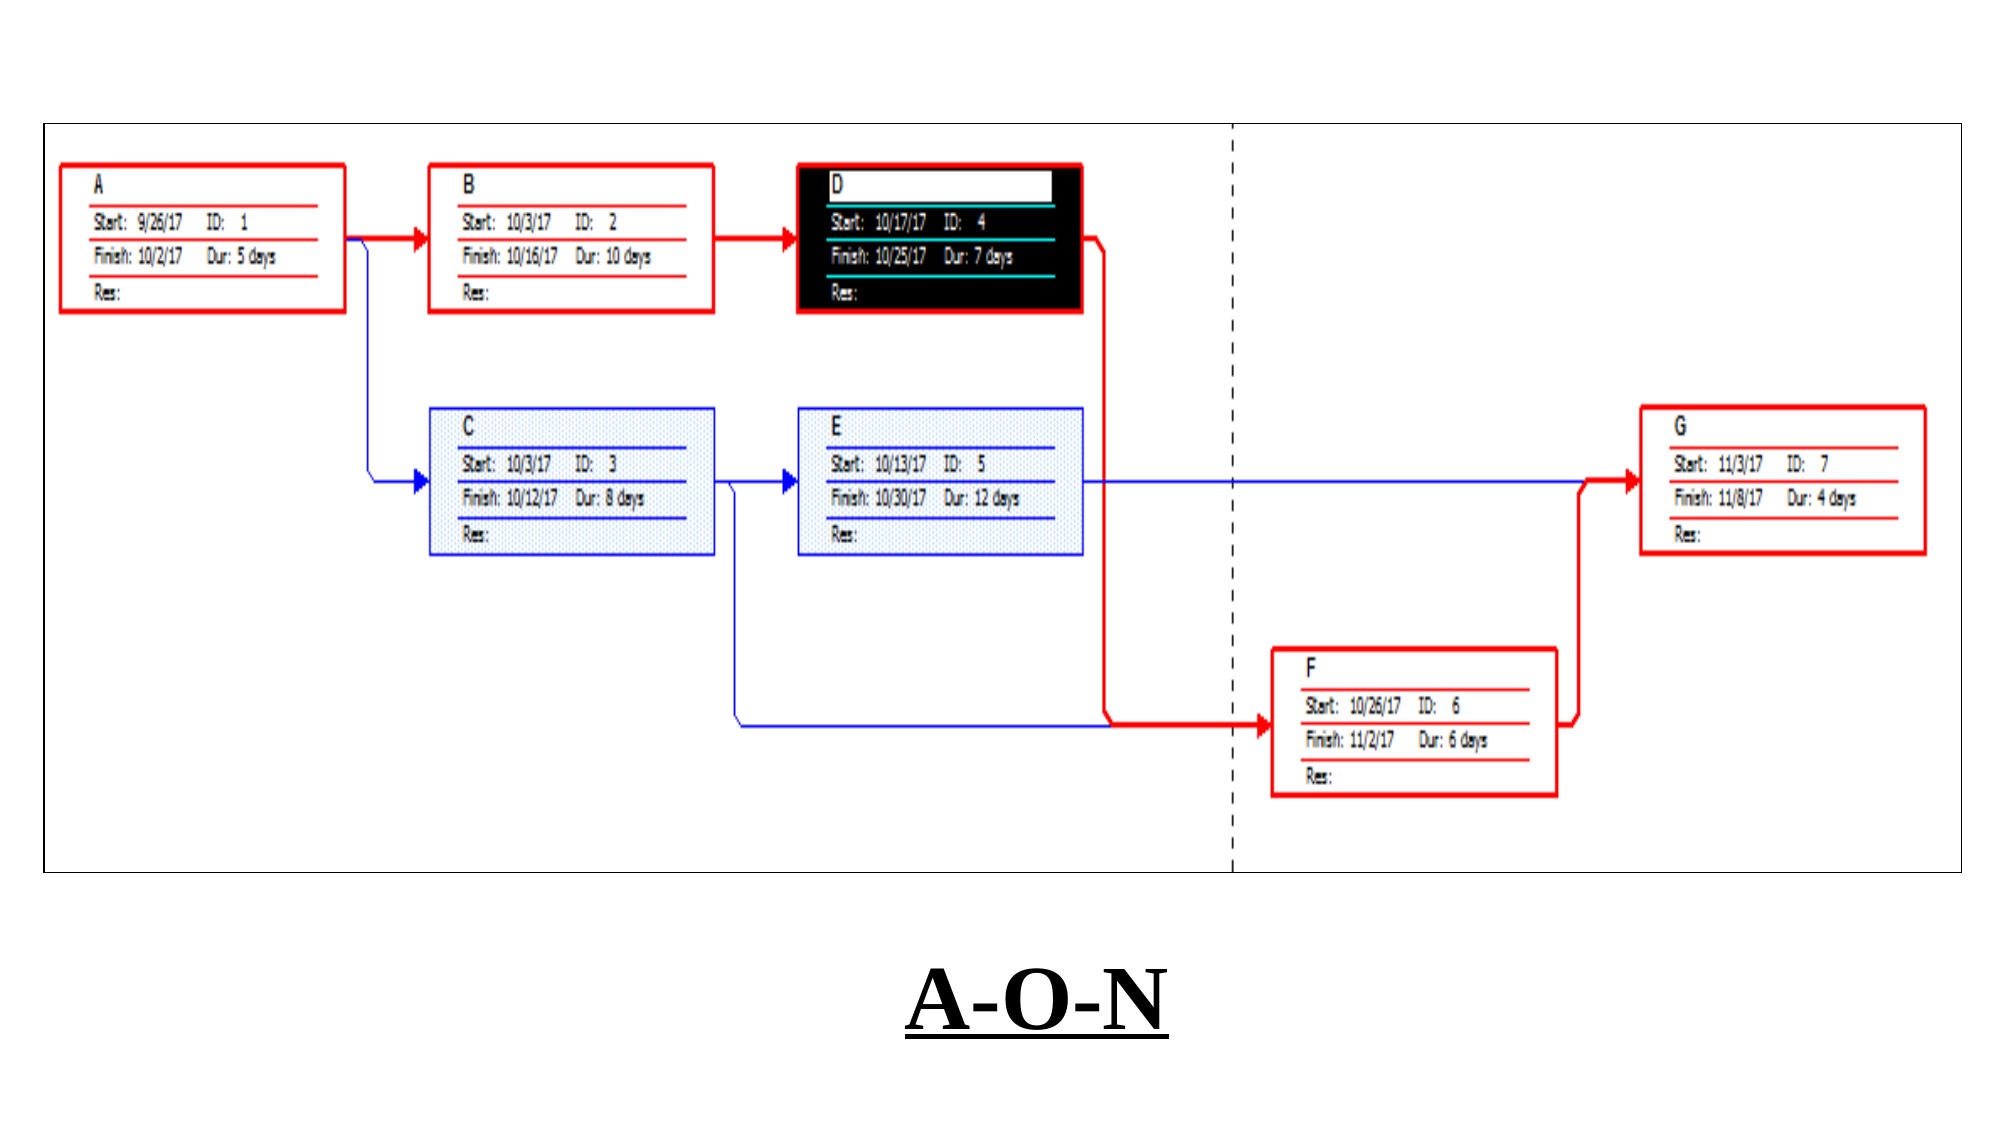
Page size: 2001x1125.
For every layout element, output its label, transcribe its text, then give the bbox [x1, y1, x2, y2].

picture [44, 124, 1961, 872]
text_box A-O-N [889, 913, 1185, 1055]
